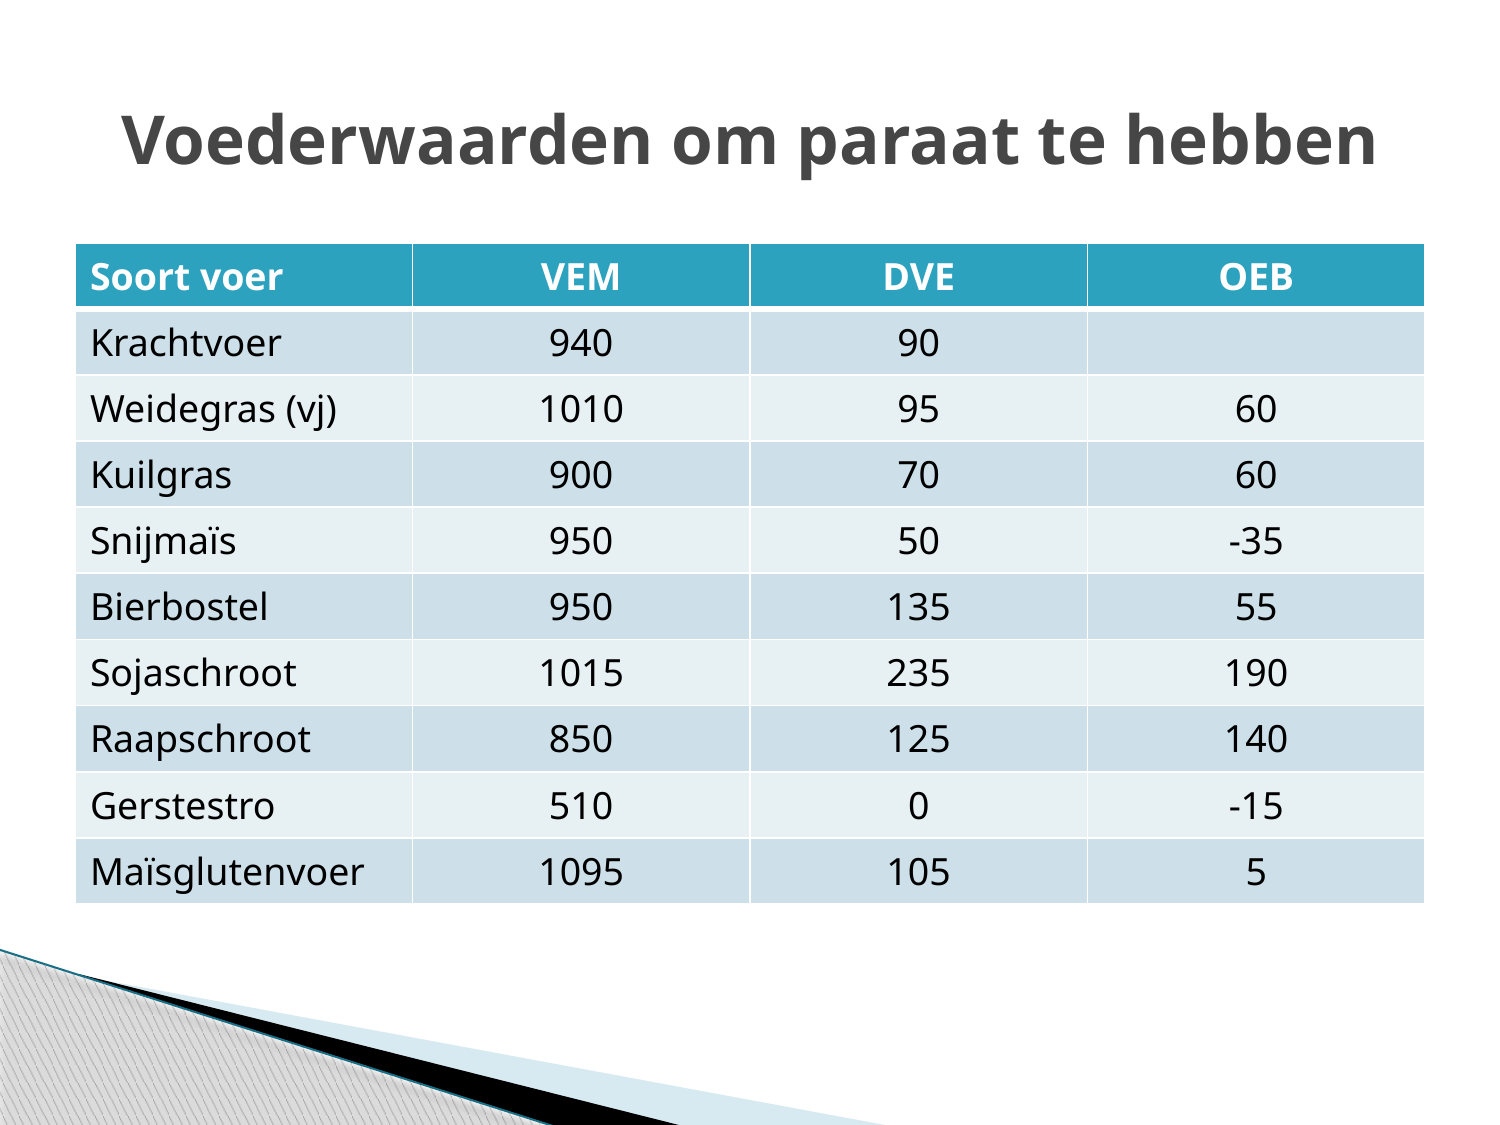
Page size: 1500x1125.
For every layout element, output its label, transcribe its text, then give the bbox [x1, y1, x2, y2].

table_cell 1010 [413, 376, 749, 440]
table_cell Snijmaïs [76, 508, 412, 572]
table_cell 60 [1088, 442, 1424, 506]
table_cell Gerstestro [76, 773, 412, 837]
table_cell 510 [413, 773, 749, 837]
table_cell 90 [751, 312, 1087, 374]
table_cell 900 [413, 442, 749, 506]
table_cell 940 [413, 312, 749, 374]
table_cell 55 [1088, 574, 1424, 639]
table_cell -15 [1088, 773, 1424, 837]
table_cell Krachtvoer [76, 312, 412, 374]
table_cell -35 [1088, 508, 1424, 572]
table_cell Kuilgras [76, 442, 412, 506]
table_header Soort voer [76, 244, 412, 306]
table_cell 70 [751, 442, 1087, 506]
table_cell 1095 [413, 839, 749, 903]
title Voederwaarden om paraat te hebben [75, 45, 1425, 233]
table_cell 190 [1088, 640, 1424, 705]
table_cell 95 [751, 376, 1087, 440]
table_cell Sojaschroot [76, 640, 412, 705]
table_header DVE [751, 244, 1087, 306]
table_cell 950 [413, 508, 749, 572]
table_cell 140 [1088, 706, 1424, 771]
table_cell Weidegras (vj) [76, 376, 412, 440]
table_header OEB [1088, 244, 1424, 306]
table_cell 0 [751, 773, 1087, 837]
table_cell 105 [751, 839, 1087, 903]
table_header VEM [413, 244, 749, 306]
table_cell 950 [413, 574, 749, 639]
table_cell 1015 [413, 640, 749, 705]
table_cell Maïsglutenvoer [76, 839, 412, 903]
table_cell 50 [751, 508, 1087, 572]
table_cell 125 [751, 706, 1087, 771]
table_cell 60 [1088, 376, 1424, 440]
table_cell 850 [413, 706, 749, 771]
table_cell Raapschroot [76, 706, 412, 771]
table_cell 5 [1088, 839, 1424, 903]
table_cell 135 [751, 574, 1087, 639]
table_cell Bierbostel [76, 574, 412, 639]
table_cell 235 [751, 640, 1087, 705]
table_cell [1088, 312, 1424, 374]
